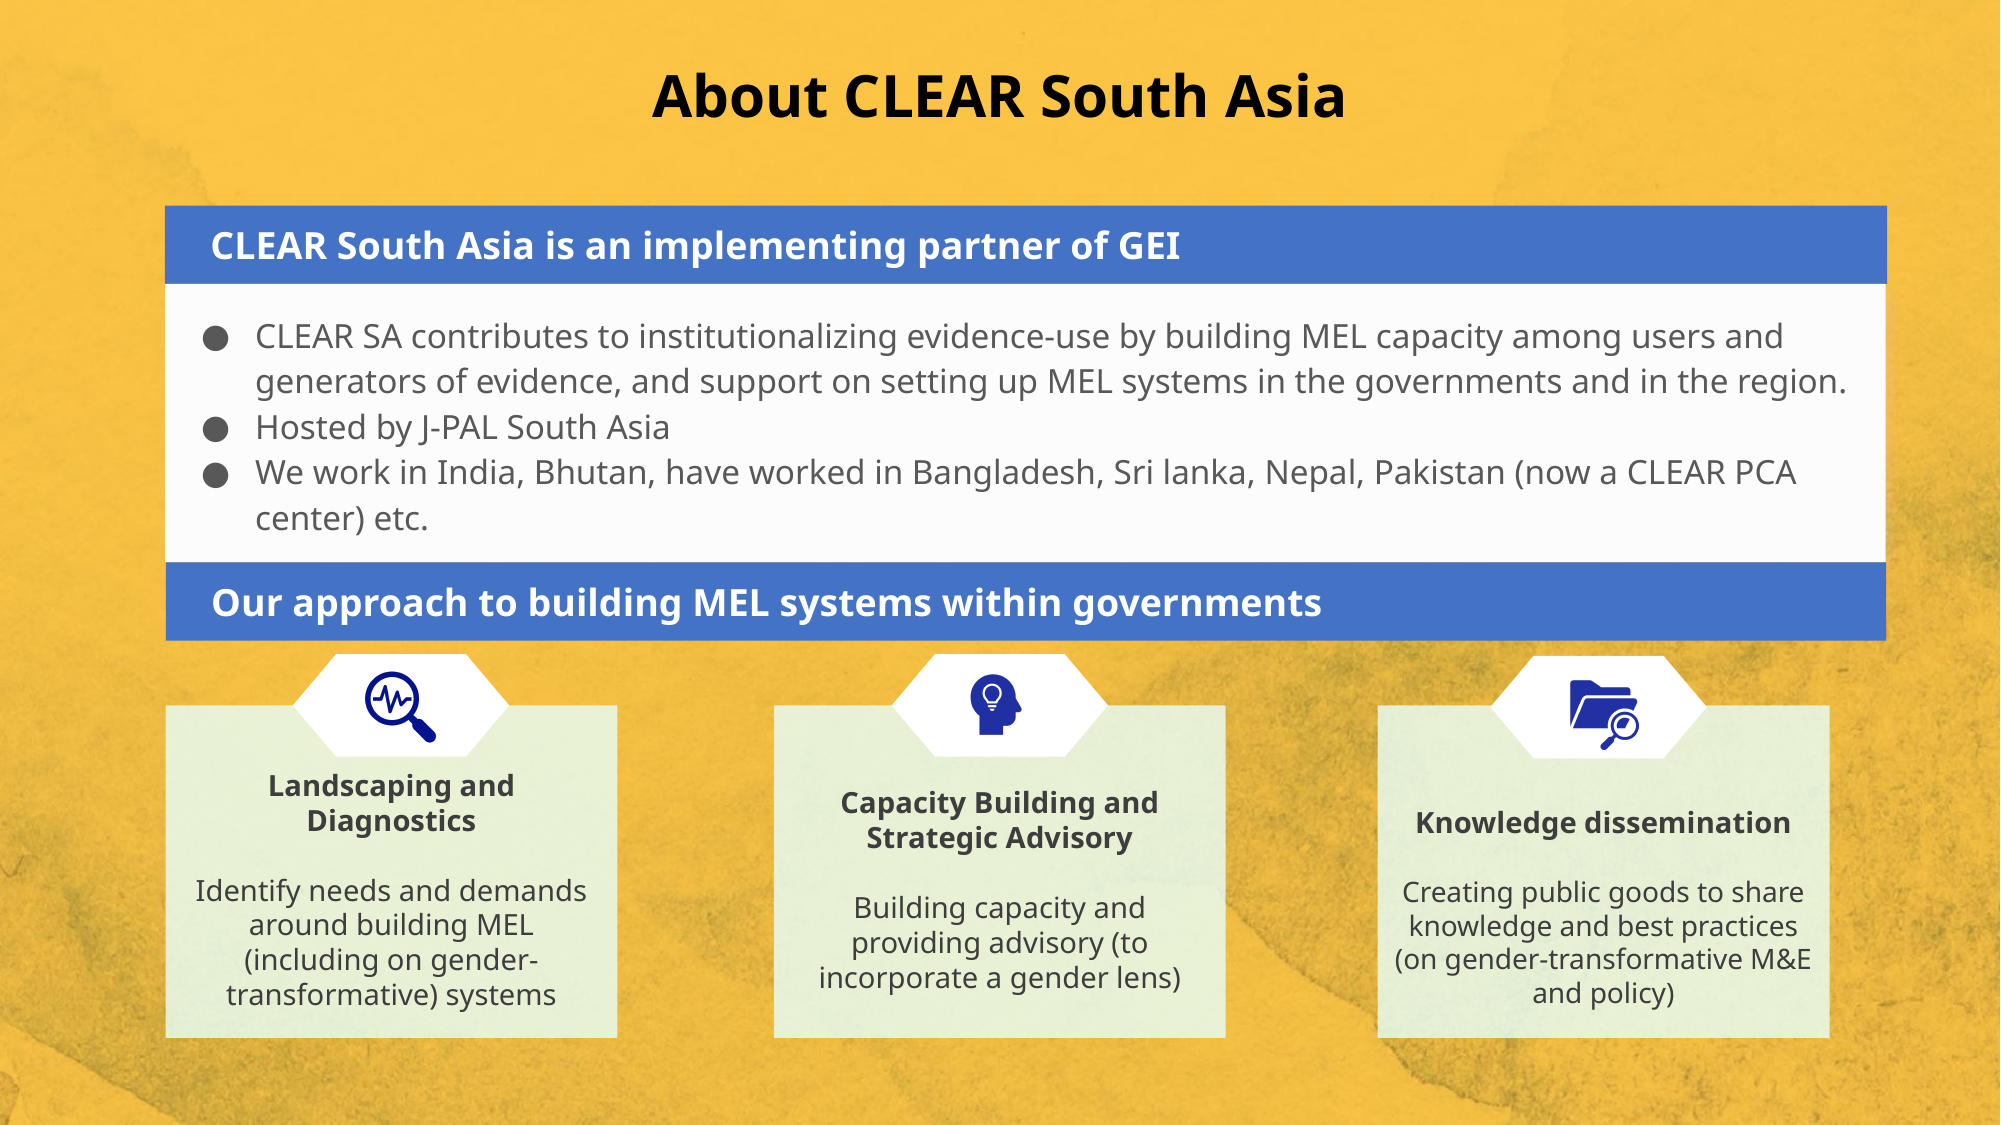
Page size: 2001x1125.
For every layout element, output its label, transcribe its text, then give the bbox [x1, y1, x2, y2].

text_box [292, 654, 510, 757]
text_box Our approach to building MEL systems within governments [165, 562, 1887, 641]
picture [0, 0, 2000, 1125]
text_box Landscaping and Diagnostics Identify needs and demands around building MEL (including on gender-transformative) systems [165, 705, 618, 1038]
title About CLEAR South Asia [85, 32, 1915, 227]
text_box CLEAR South Asia is an implementing partner of GEI [164, 205, 1888, 284]
text_box [1490, 655, 1707, 759]
text_box Capacity Building and Strategic Advisory Building capacity and providing advisory (to incorporate a gender lens) [773, 705, 1226, 1038]
text_box Knowledge dissemination Creating public goods to share knowledge and best practices (on gender-transformative M&E and policy) [1377, 705, 1830, 1038]
text_box [891, 654, 1109, 757]
text_box CLEAR SA contributes to institutionalizing evidence-use by building MEL capacity among users and generators of evidence, and support on setting up MEL systems in the governments and in the region. Hosted by J-PAL South Asia We work in India, Bhutan, have worked in Bangladesh, Sri lanka, Nepal, Pakistan (now a CLEAR PCA center) etc. [165, 283, 1886, 562]
